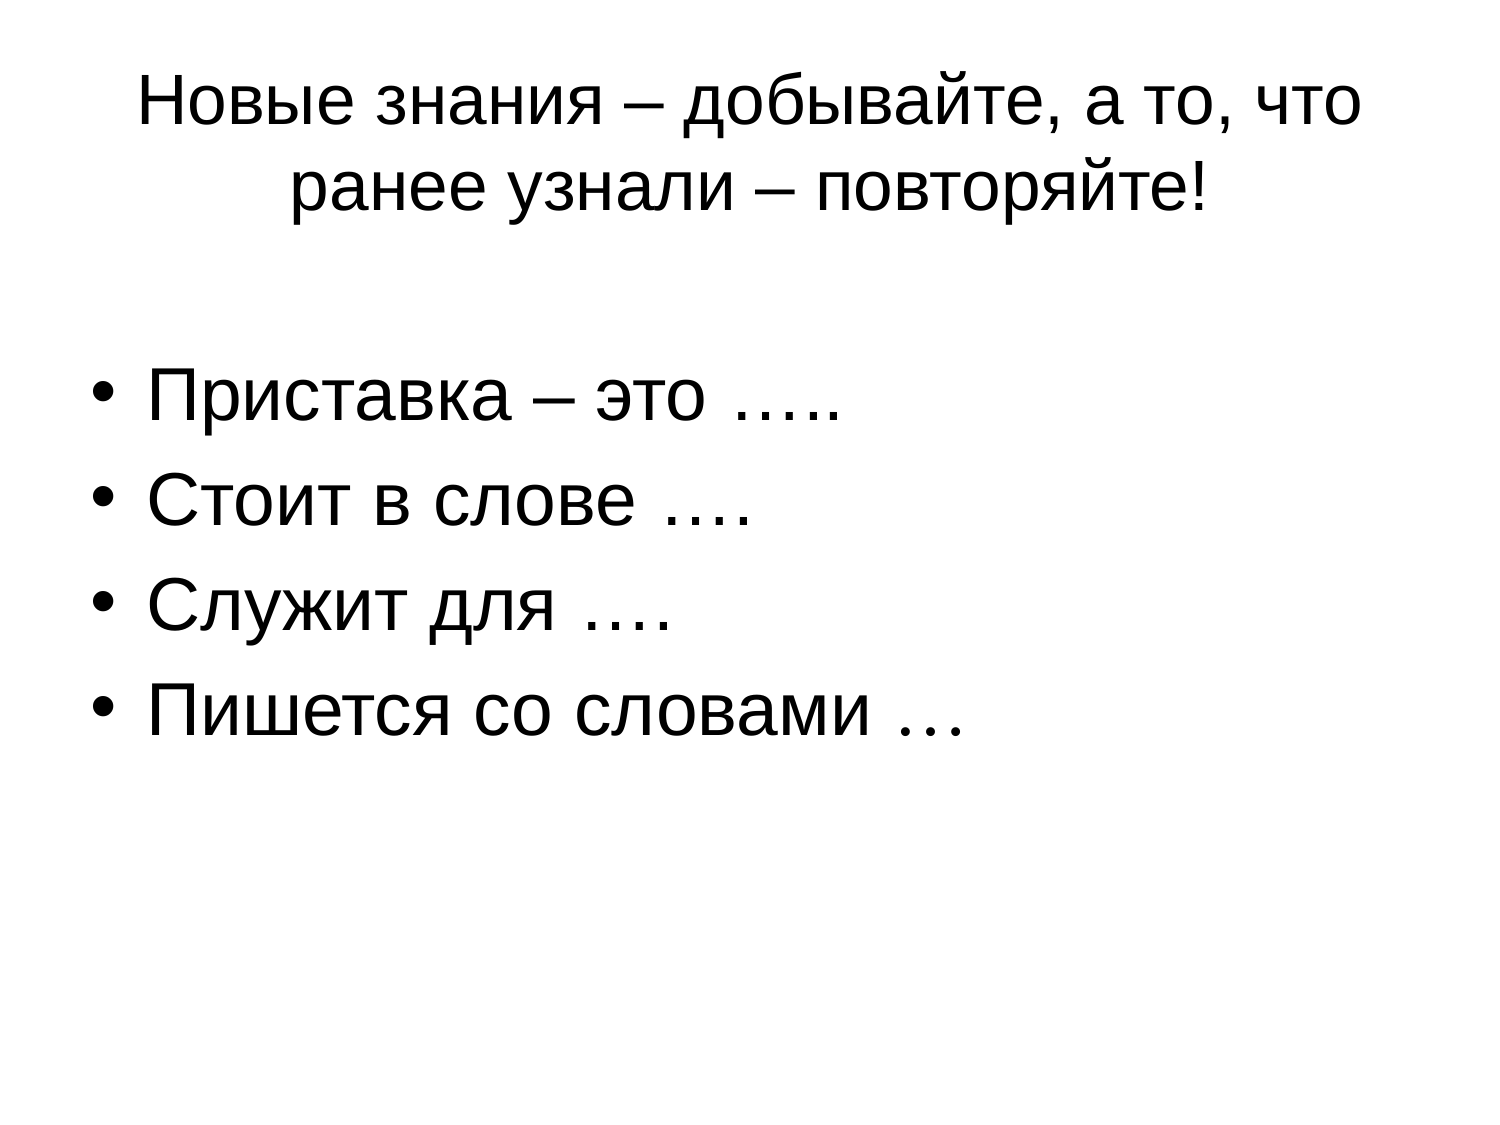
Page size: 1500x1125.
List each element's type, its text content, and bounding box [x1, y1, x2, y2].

title Новые знания – добывайте, а то, что ранее узнали – повторяйте! [75, 45, 1425, 233]
list Приставка – это ….. Стоит в слове …. Служит для …. Пишется со словами … [75, 338, 1425, 1005]
